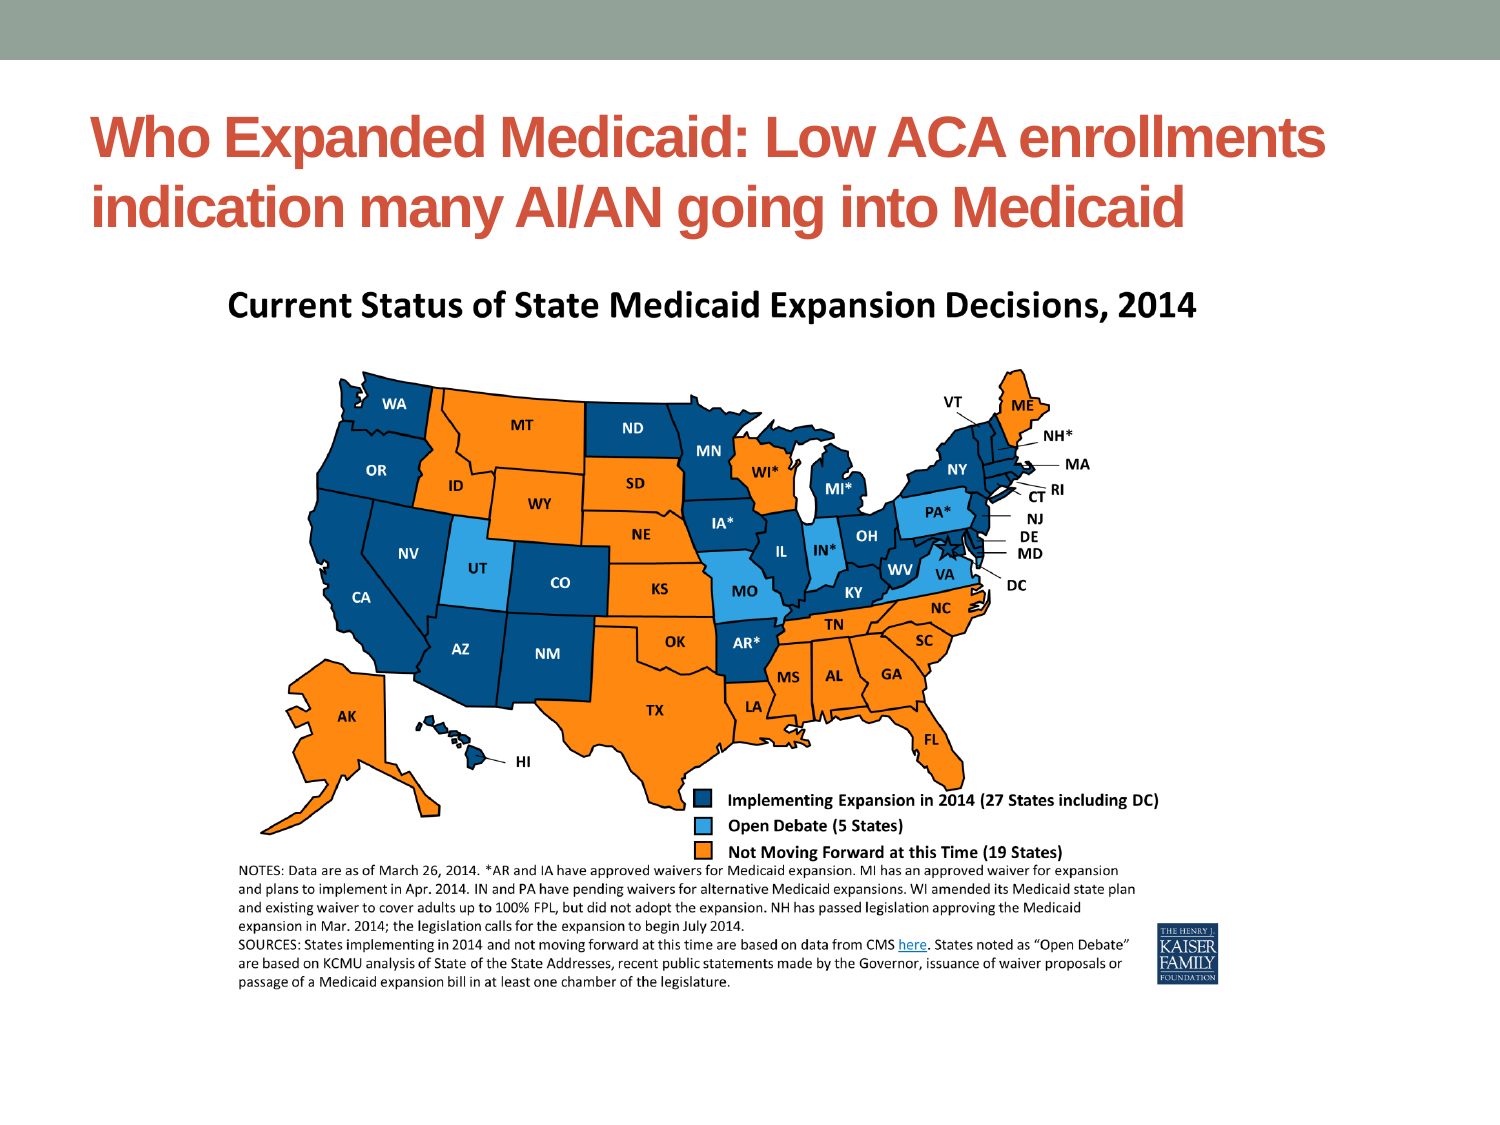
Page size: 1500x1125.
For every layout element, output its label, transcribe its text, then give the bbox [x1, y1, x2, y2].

title Who Expanded Medicaid: Low ACA enrollments indication many AI/AN going into Medicaid [75, 87, 1425, 250]
picture [224, 249, 1226, 994]
